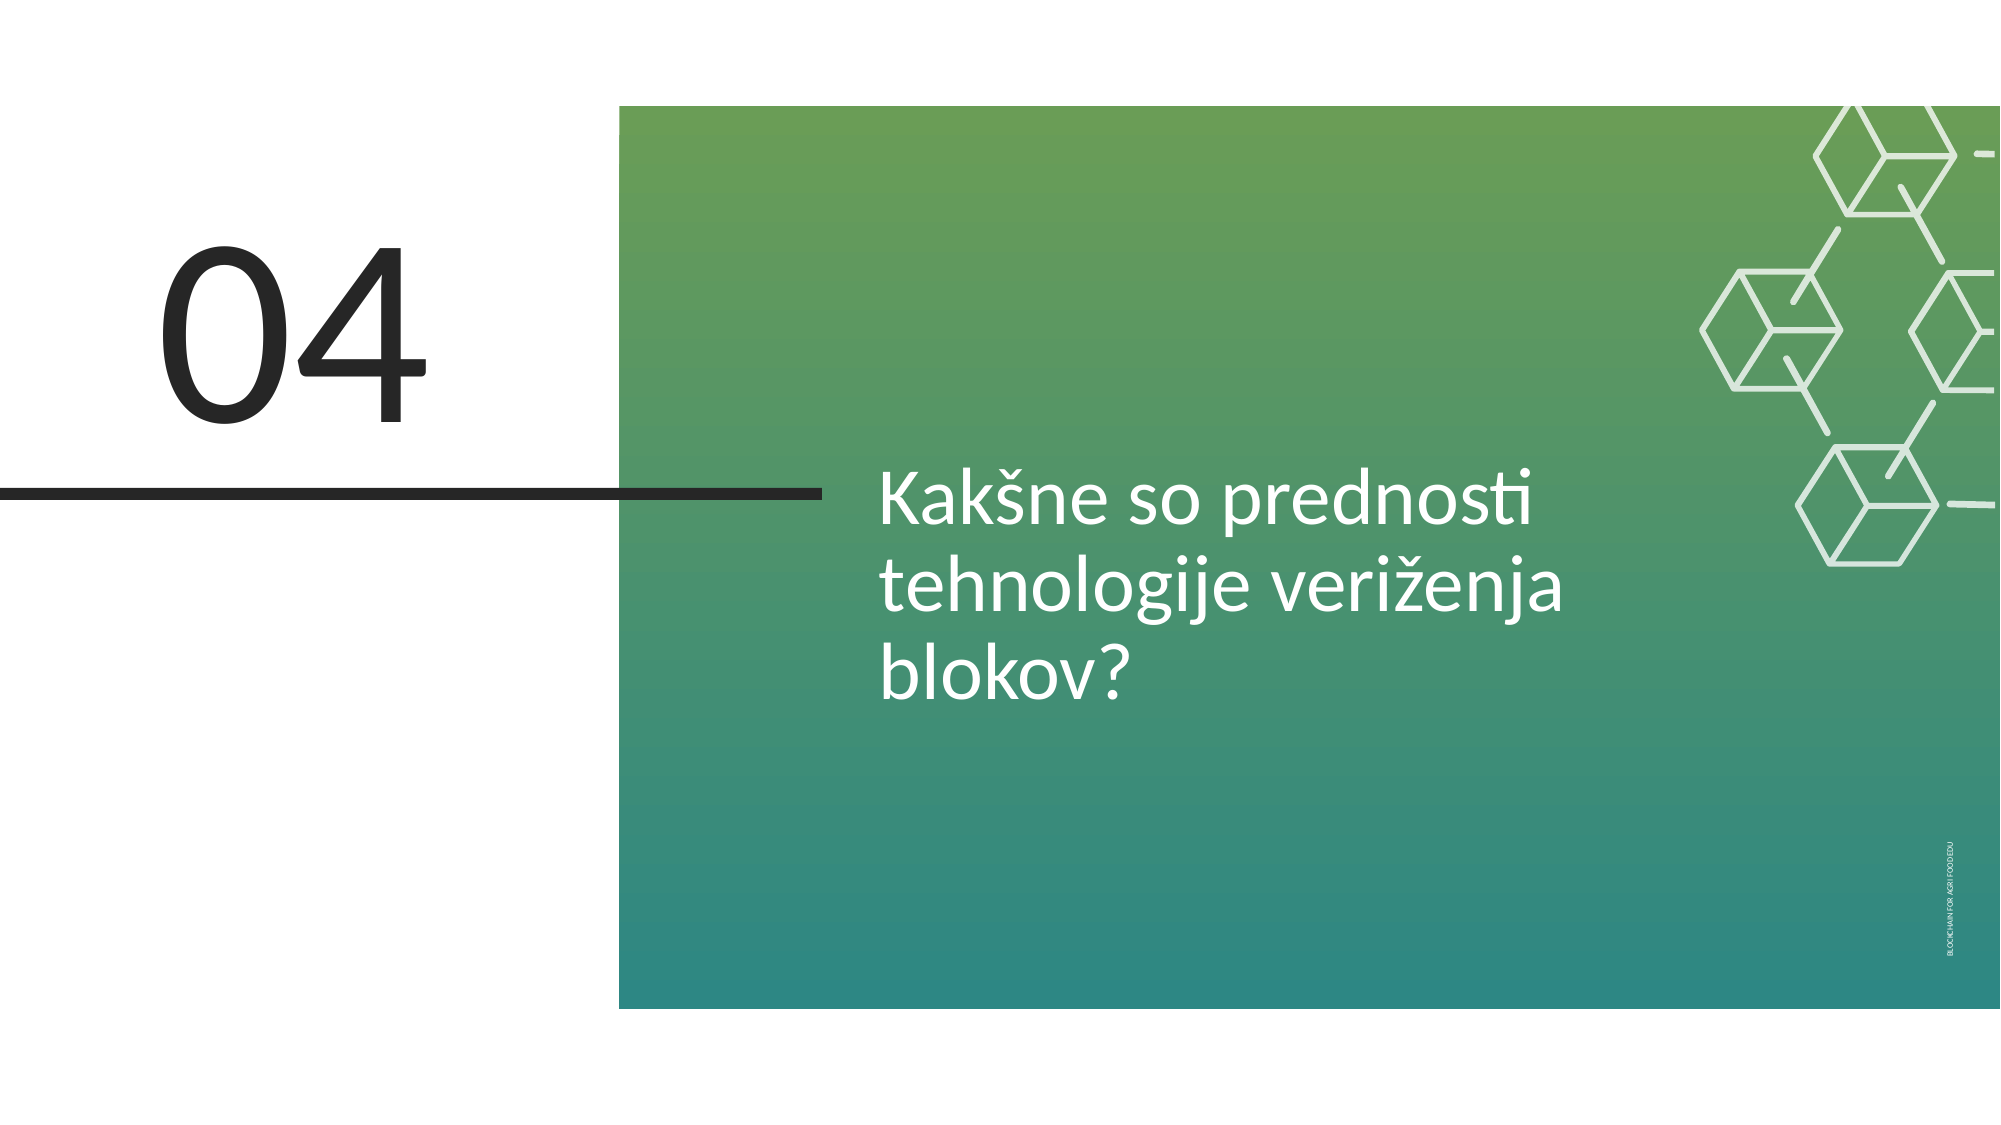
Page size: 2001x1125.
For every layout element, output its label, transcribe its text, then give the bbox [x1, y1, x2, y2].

list 04 [141, 180, 481, 277]
list Kakšne so prednosti tehnologije veriženja blokov? [864, 446, 1709, 899]
